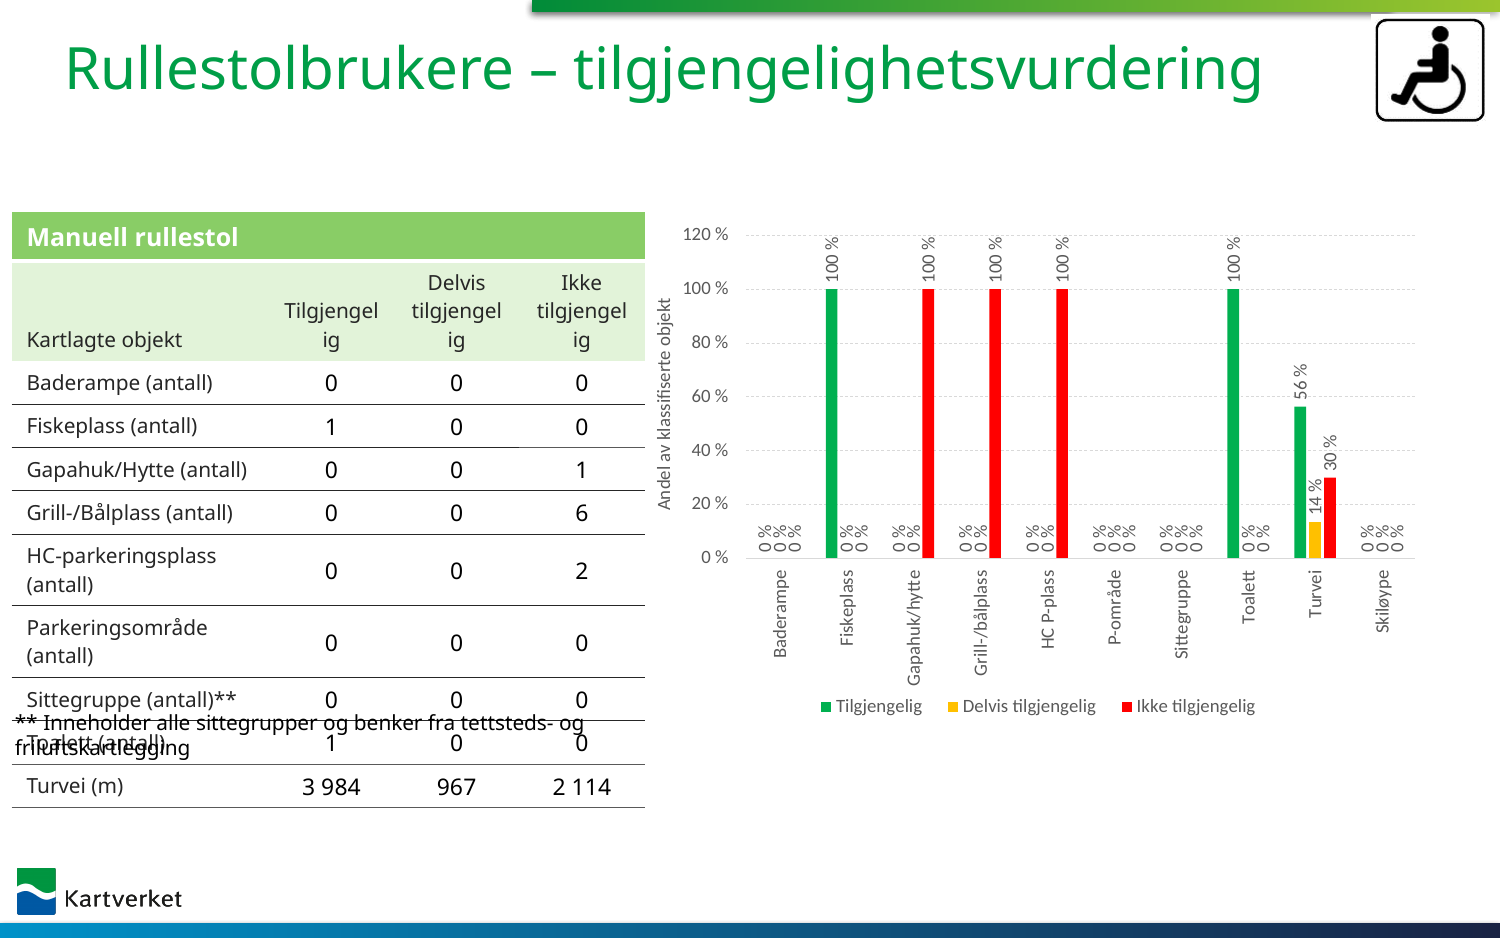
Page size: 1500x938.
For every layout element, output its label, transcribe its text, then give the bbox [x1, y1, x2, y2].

table_cell Sittegruppe (antall)** [12, 678, 269, 702]
table_cell Grill-/Bålplass (antall) [12, 491, 269, 534]
table_cell 0 [269, 535, 394, 605]
table_cell 0 [394, 405, 519, 447]
table_cell 0 [394, 491, 519, 534]
table_cell Delvis tilgjengelig [394, 263, 519, 361]
table_cell HC-parkeringsplass (antall) [12, 535, 269, 605]
picture [1371, 13, 1491, 127]
table_cell 1 [519, 448, 638, 490]
table_cell 0 [519, 405, 638, 447]
table_header Manuell rullestol [12, 212, 645, 259]
table_cell 0 [519, 678, 638, 702]
table_cell 0 [269, 491, 394, 534]
table_cell 0 [394, 606, 519, 677]
table_cell 1 [269, 405, 394, 447]
text_box ** Inneholder alle sittegrupper og benker fra tettsteds- og friluftskartlegging [0, 702, 745, 768]
table_cell Ikke tilgjengelig [519, 263, 638, 361]
table_cell 967 [394, 768, 519, 807]
table_cell 6 [519, 491, 638, 534]
table_cell 0 [394, 361, 519, 404]
table_cell Baderampe (antall) [12, 361, 269, 404]
picture [643, 218, 1427, 728]
table_cell 0 [269, 448, 394, 490]
table_cell Kartlagte objekt [12, 263, 269, 361]
table_cell Parkeringsområde (antall) [12, 606, 269, 677]
table_cell 0 [394, 678, 519, 702]
text_box Rullestolbrukere – tilgjengelighetsvurdering [49, 12, 1372, 109]
table_cell Gapahuk/Hytte (antall) [12, 448, 269, 490]
table_cell Turvei (m) [12, 768, 269, 807]
table_cell Fiskeplass (antall) [12, 405, 269, 447]
table_cell 0 [394, 448, 519, 490]
table_cell Tilgjengelig [269, 263, 394, 361]
table_cell 2 [519, 535, 638, 605]
table_cell 0 [394, 535, 519, 605]
table_cell 3 984 [269, 768, 394, 807]
table_cell 0 [269, 678, 394, 702]
table_cell 0 [269, 606, 394, 677]
table_cell 0 [269, 361, 394, 404]
table_cell 0 [519, 606, 638, 677]
table_cell 2 114 [519, 768, 645, 807]
table_cell 0 [519, 361, 638, 404]
